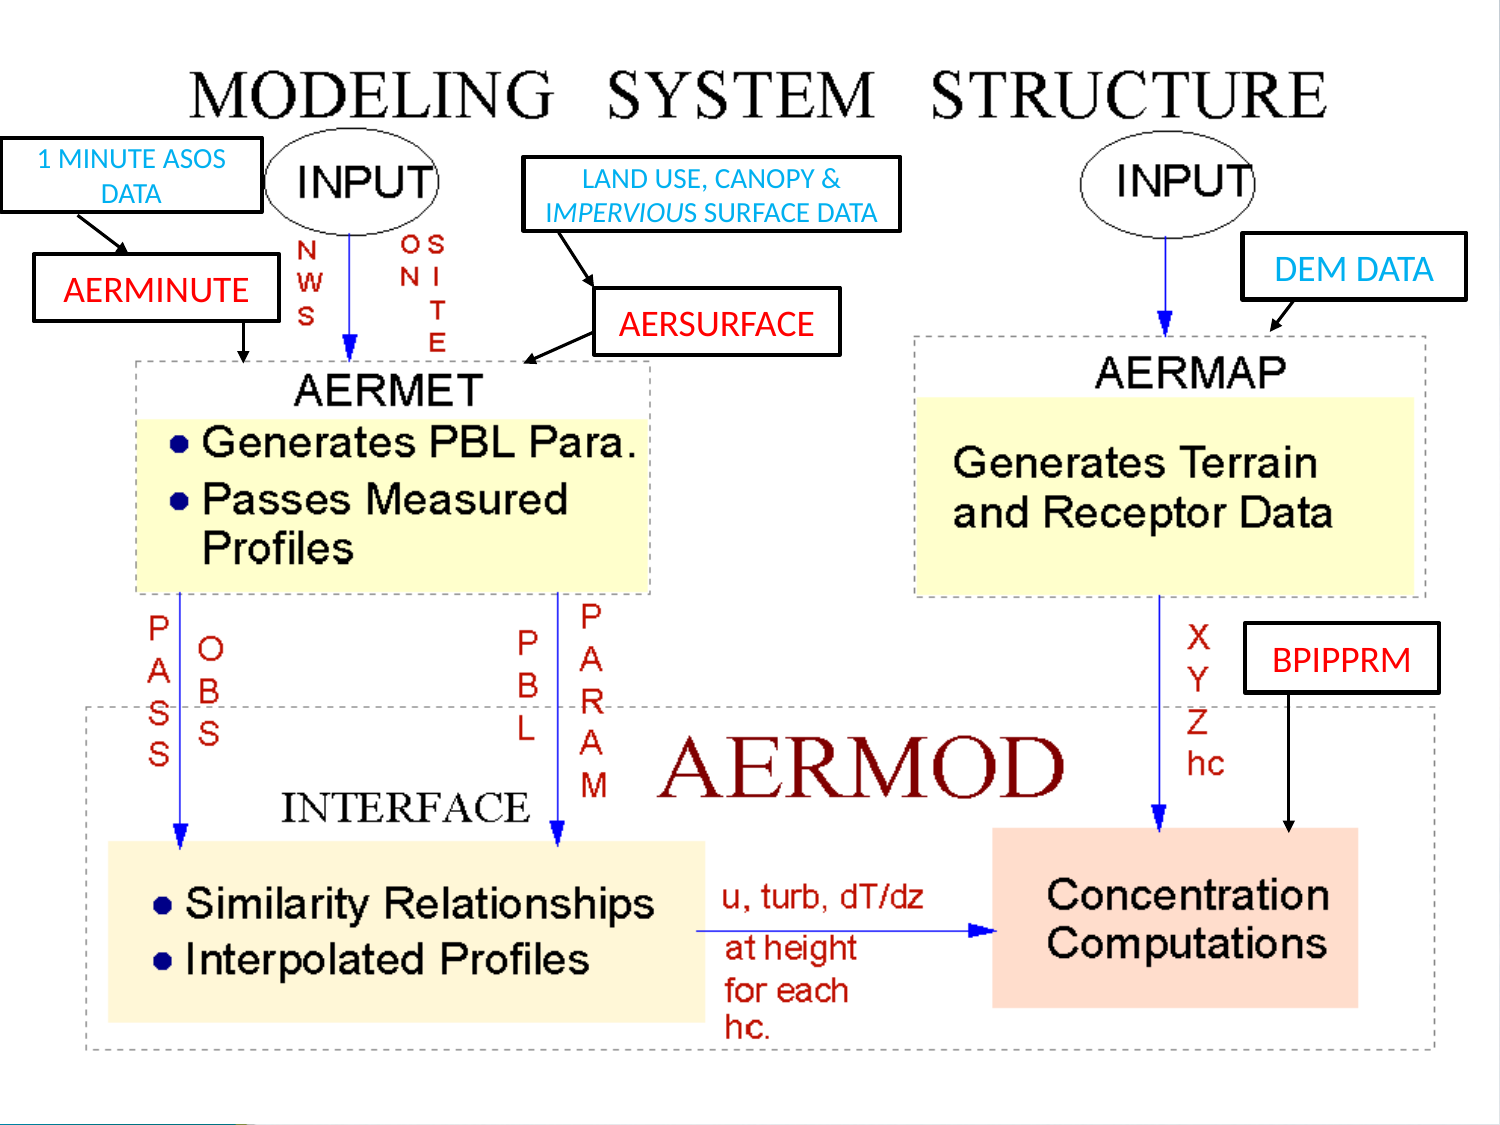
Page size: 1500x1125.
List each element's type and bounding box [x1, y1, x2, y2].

picture [0, 0, 1500, 1125]
text_box [1269, 298, 1295, 333]
text_box [77, 214, 130, 255]
text_box [523, 331, 595, 364]
text_box [558, 232, 595, 288]
